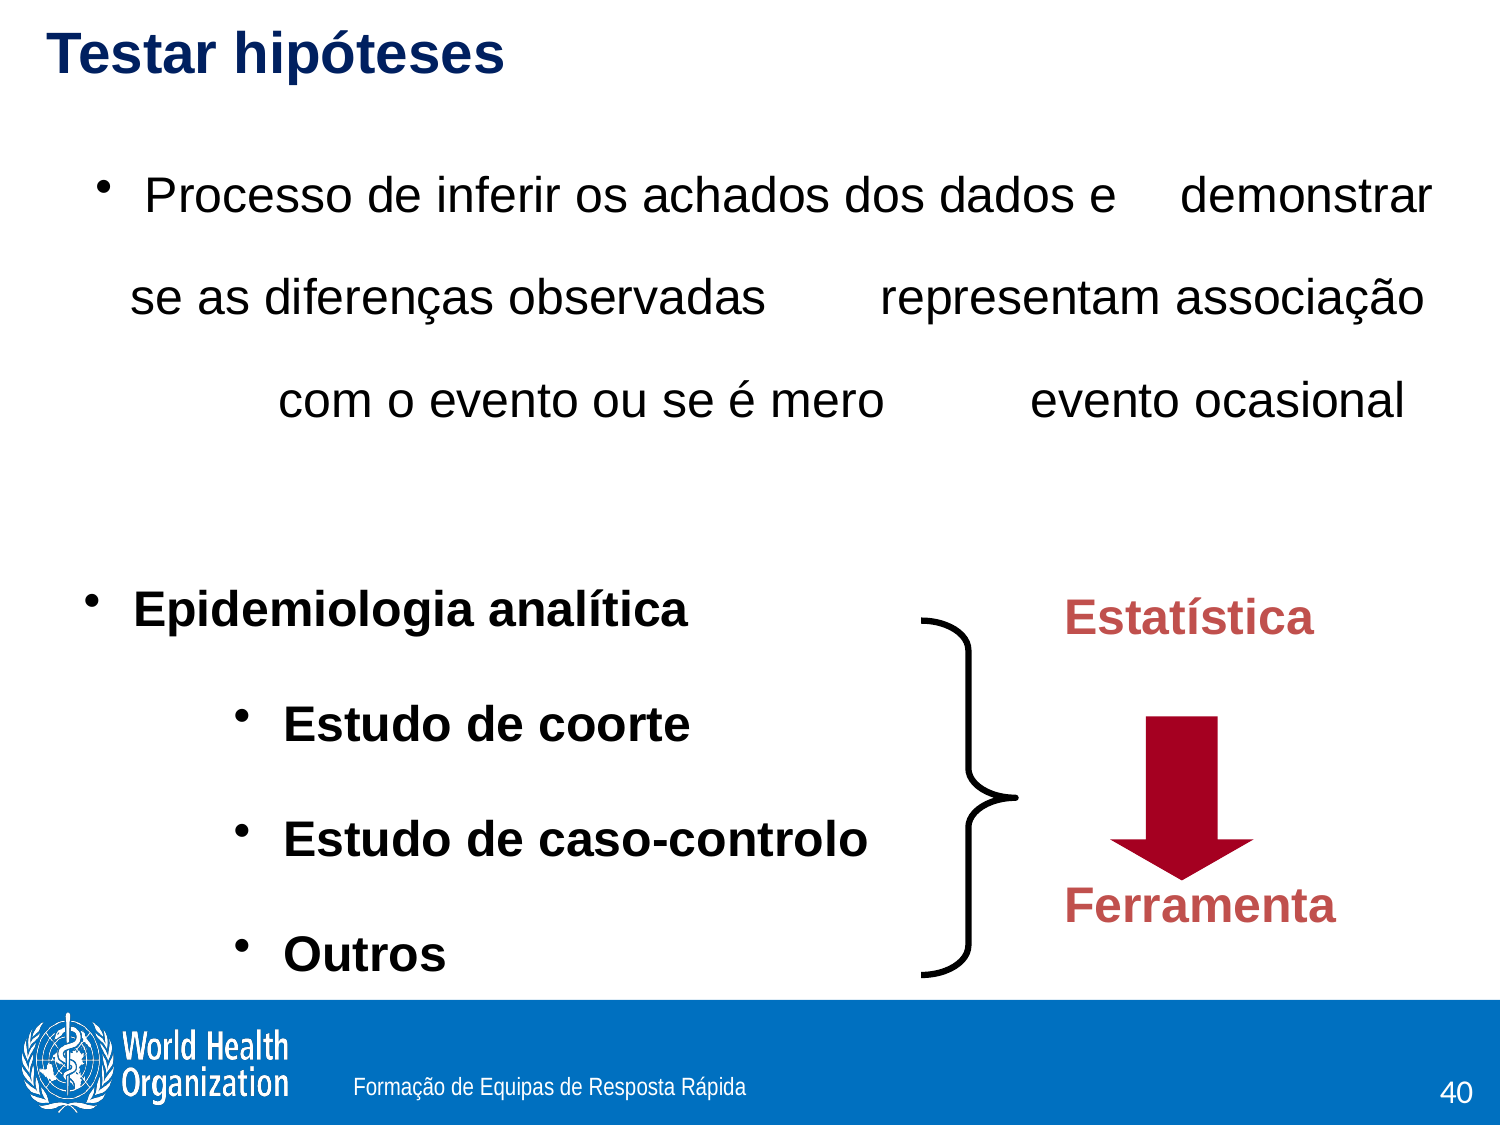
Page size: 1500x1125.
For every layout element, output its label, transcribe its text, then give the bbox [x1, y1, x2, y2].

text_box Testar hipóteses [32, 7, 522, 93]
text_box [29, 538, 1477, 1004]
text_box Estatística Ferramenta [974, 385, 1500, 1036]
picture [21, 1012, 288, 1113]
text_box Processo de inferir os achados dos dados e demonstrar se as diferenças observadas representam associação com o evento ou se é mero evento ocasional [41, 113, 1471, 435]
